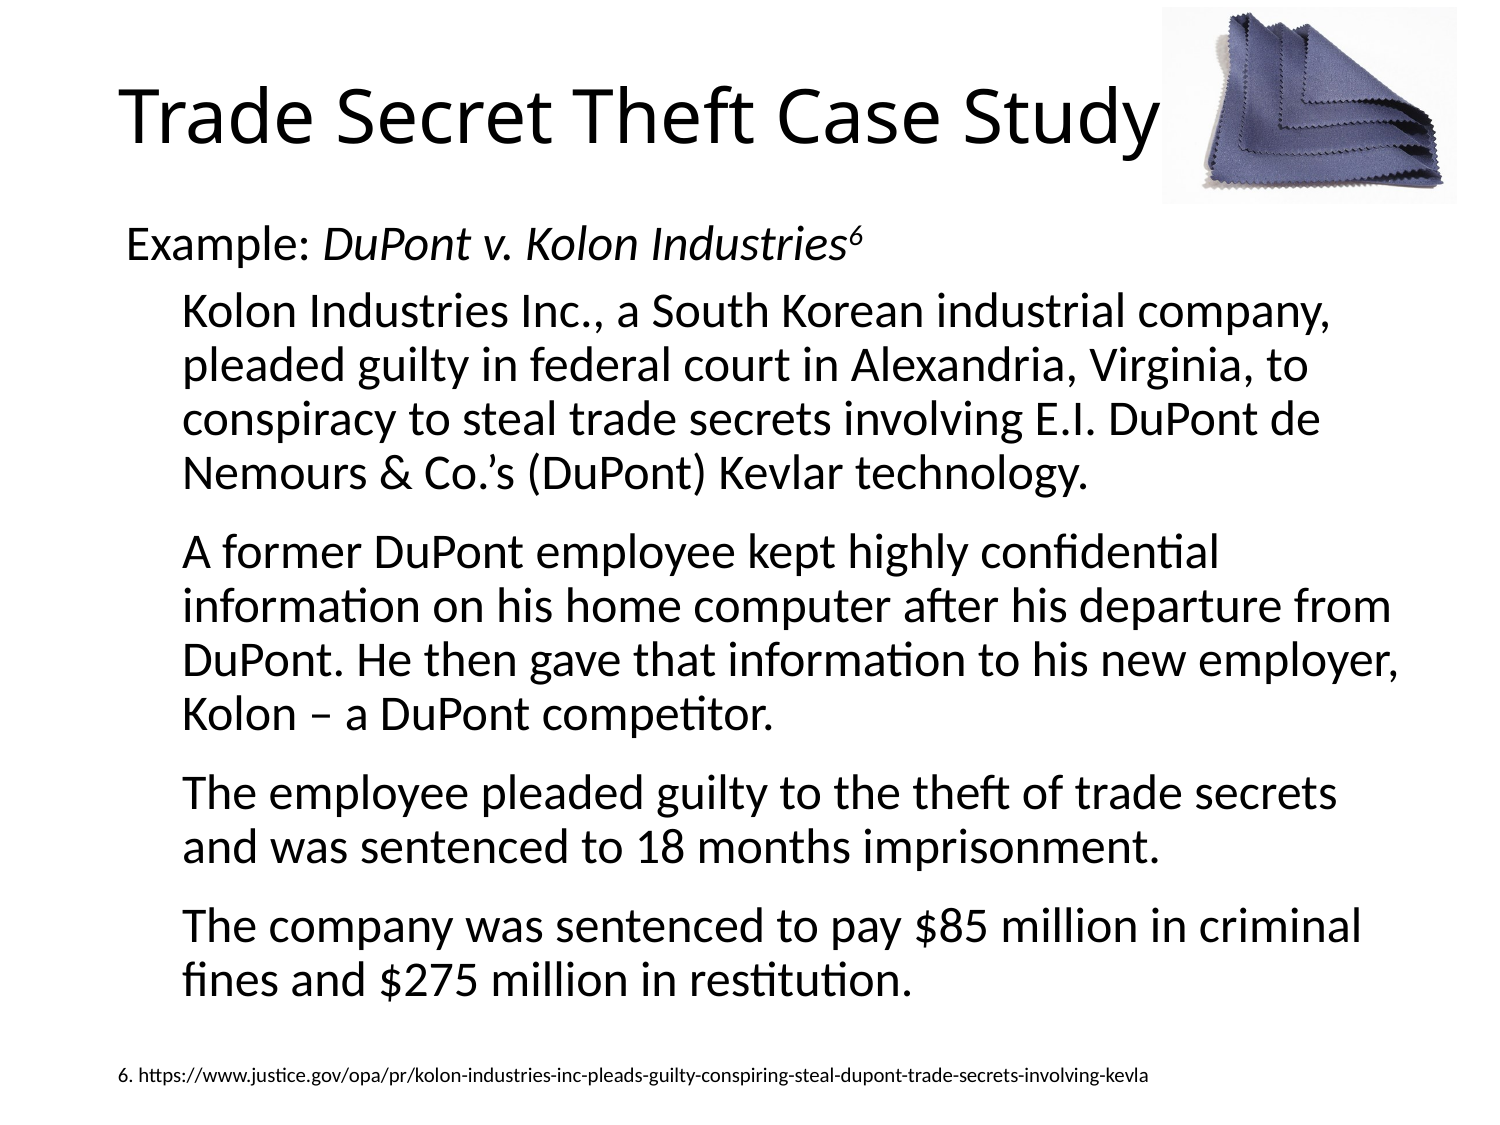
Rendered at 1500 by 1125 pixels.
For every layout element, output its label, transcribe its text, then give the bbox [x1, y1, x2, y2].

list Example: DuPont v. Kolon Industries6 Kolon Industries Inc., a South Korean industrial company, pleaded guilty in federal court in Alexandria, Virginia, to conspiracy to steal trade secrets involving E.I. DuPont de Nemours & Co.’s (DuPont) Kevlar technology. A former DuPont employee kept highly confidential information on his home computer after his departure from DuPont. He then gave that information to his new employer, Kolon – a DuPont competitor. The employee pleaded guilty to the theft of trade secrets and was sentenced to 18 months imprisonment. The company was sentenced to pay $85 million in criminal fines and $275 million in restitution. [110, 184, 1429, 1058]
text_box 6. https://www.justice.gov/opa/pr/kolon-industries-inc-pleads-guilty-conspiring-steal-dupont-trade-secrets-involving-kevla [103, 1054, 1397, 1094]
title Trade Secret Theft Case Study [102, 27, 1162, 212]
picture [1162, 7, 1457, 205]
